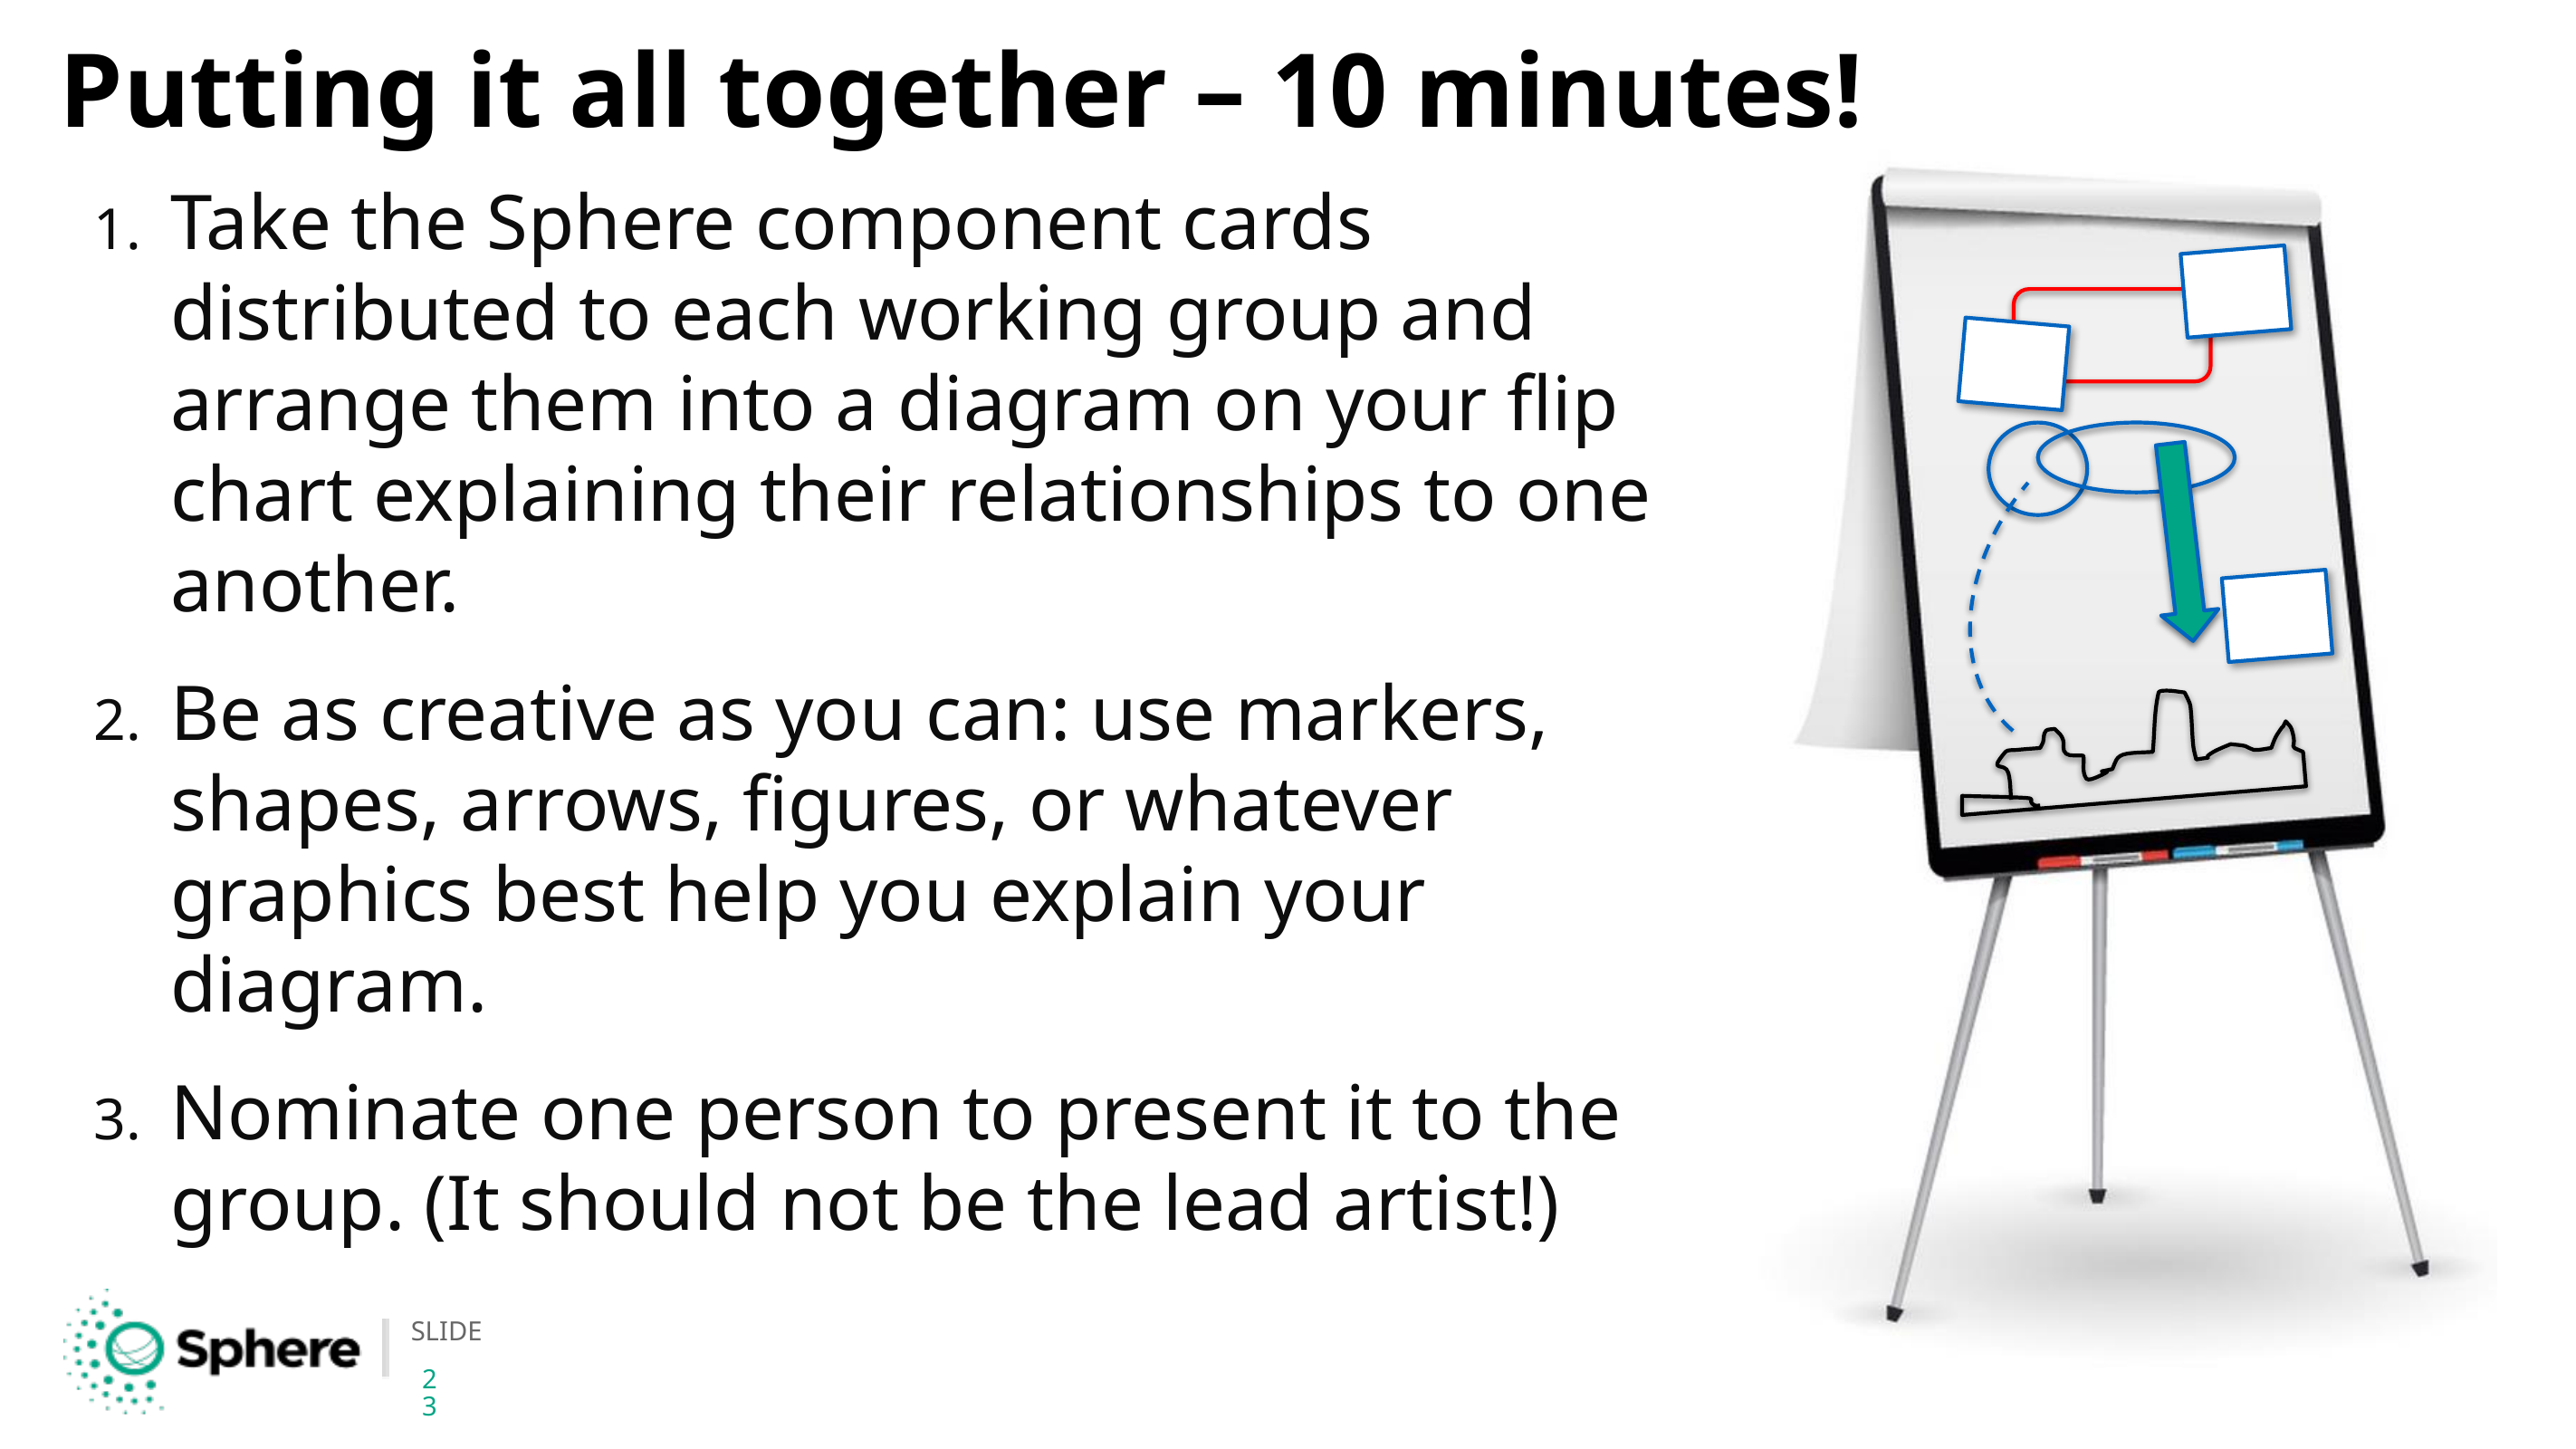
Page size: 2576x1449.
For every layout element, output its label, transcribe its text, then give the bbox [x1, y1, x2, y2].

picture [382, 1348, 393, 1379]
picture [63, 1289, 362, 1416]
slide_number 23 [414, 1354, 459, 1404]
picture [1732, 117, 2498, 1377]
title Putting it all together – 10 minutes! [51, 2, 2001, 171]
list Take the Sphere component cards distributed to each working group and arrange them into a diagram on your flip chart explaining their relationships to one another. Be as creative as you can: use markers, shapes, arrows, figures, or whatever graphics best help you explain your diagram. Nominate one person to present it to the group. (It should not be the lead artist!) [86, 201, 1700, 1348]
